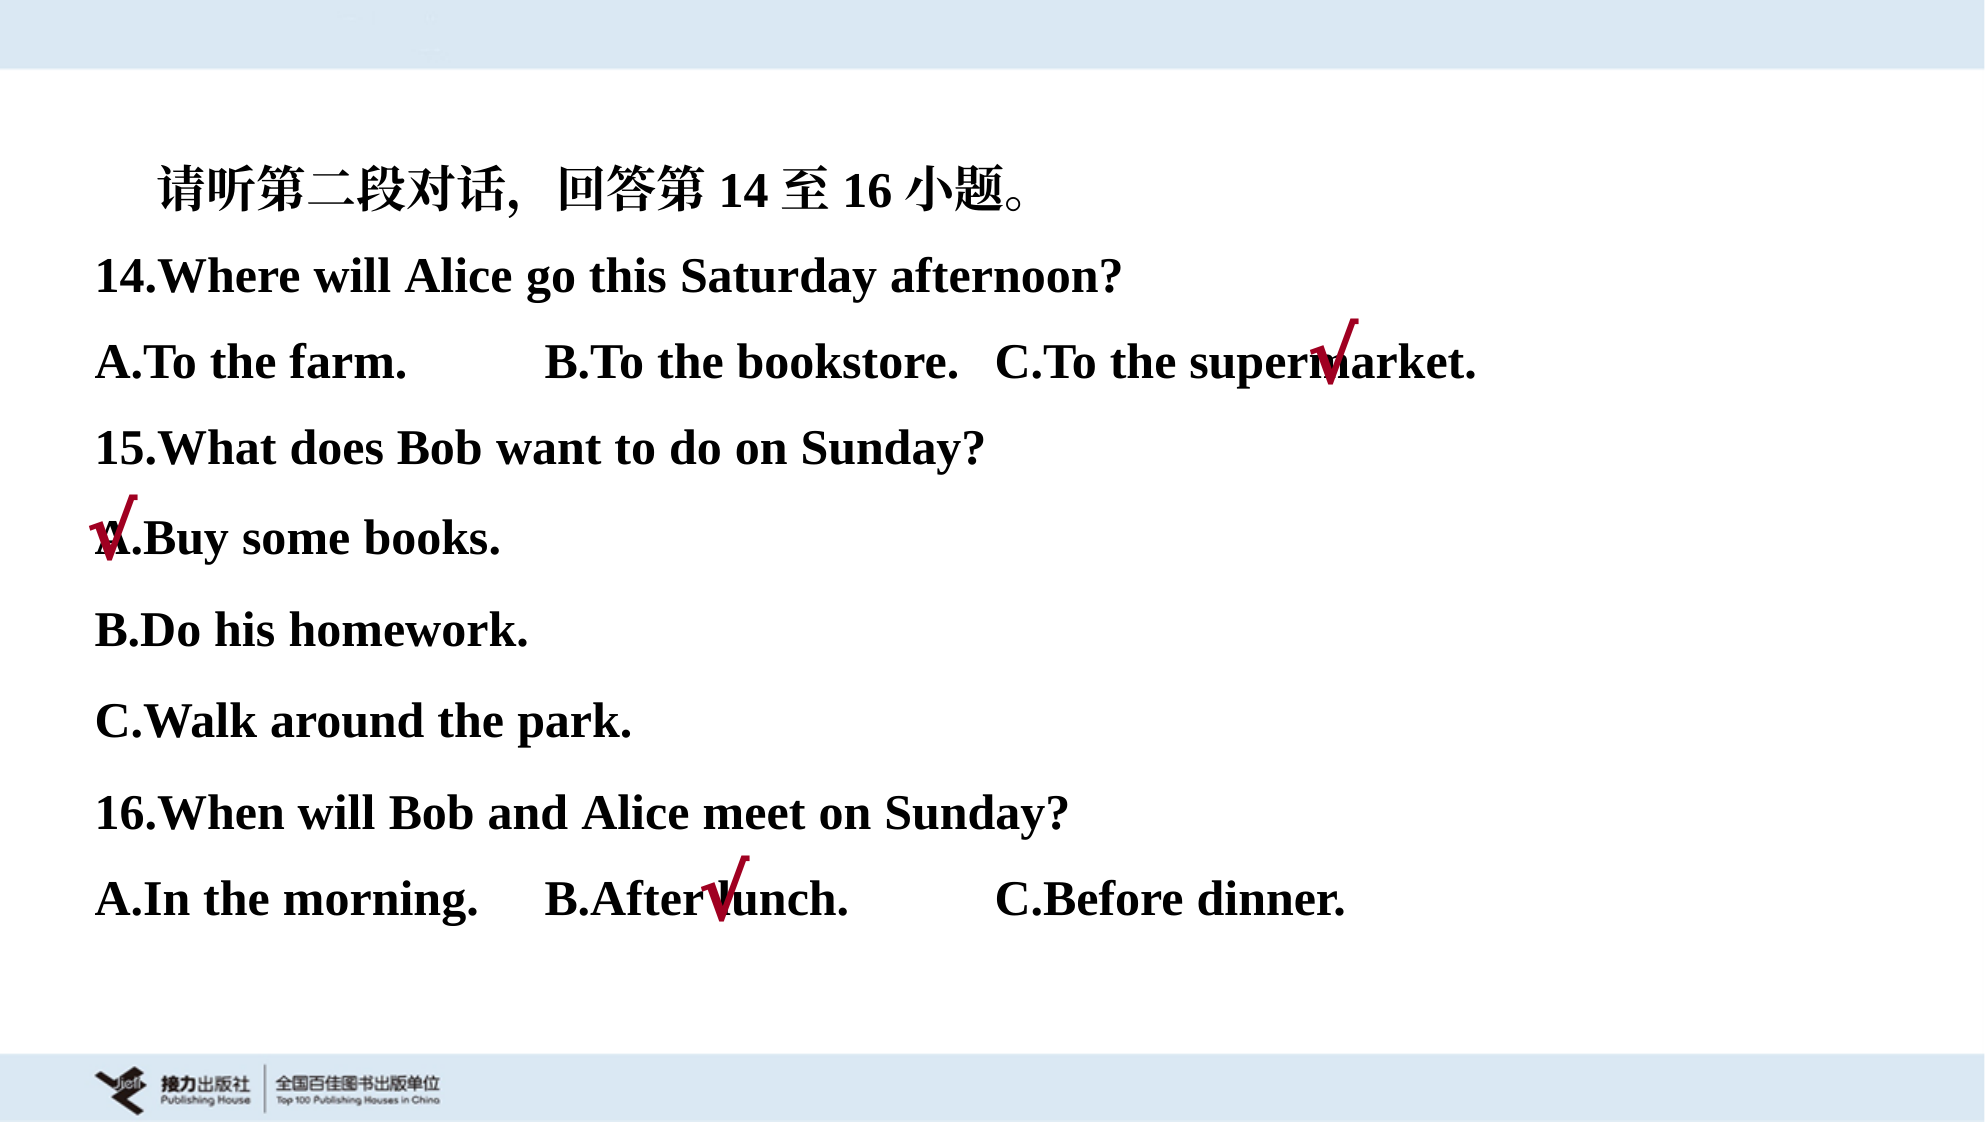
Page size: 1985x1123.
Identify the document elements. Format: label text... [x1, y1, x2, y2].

text_box 16.When will Bob and Alice meet on Sunday? [94, 751, 1892, 837]
text_box √ [698, 843, 750, 936]
text_box A.Buy some books. B.Do his homework. C.Walk around the park. [94, 472, 1892, 748]
text_box 14.Where will Alice go this Saturday afternoon? [94, 215, 1892, 301]
picture [0, 0, 1985, 1122]
text_box 请听第二段对话，回答第14至16小题。 [94, 129, 1892, 215]
text_box √ [86, 482, 139, 575]
text_box √ [1307, 306, 1359, 400]
text_box 15.What does Bob want to do on Sunday? [94, 386, 1892, 472]
text_box A.In the morning. B.After lunch. C.Before dinner. [94, 837, 1892, 926]
text_box A.To the farm. B.To the bookstore. C.To the supermarket. [94, 301, 1892, 386]
